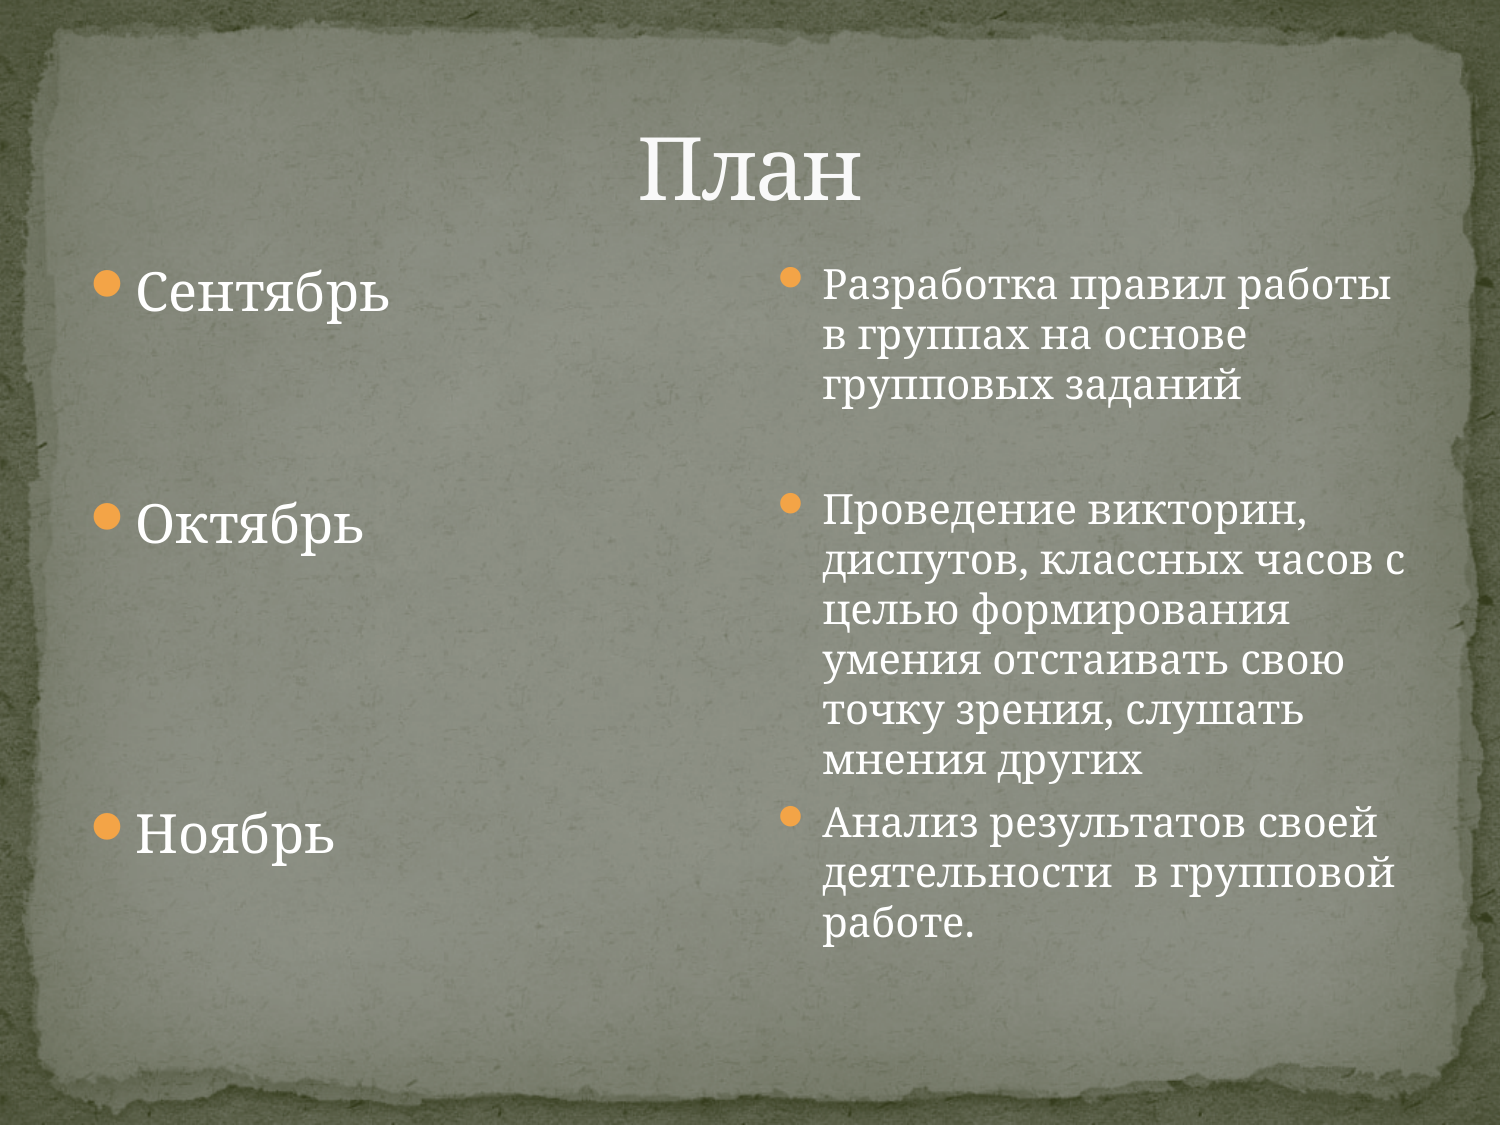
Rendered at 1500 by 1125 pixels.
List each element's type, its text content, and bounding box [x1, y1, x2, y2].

title План [74, 24, 1425, 225]
list Разработка правил работы в группах на основе групповых заданий Проведение викторин, диспутов, классных часов с целью формирования умения отстаивать свою точку зрения, слушать мнения других Анализ результатов своей деятельности в групповой работе. [762, 249, 1429, 1000]
list Сентябрь Октябрь Ноябрь [75, 249, 741, 1000]
